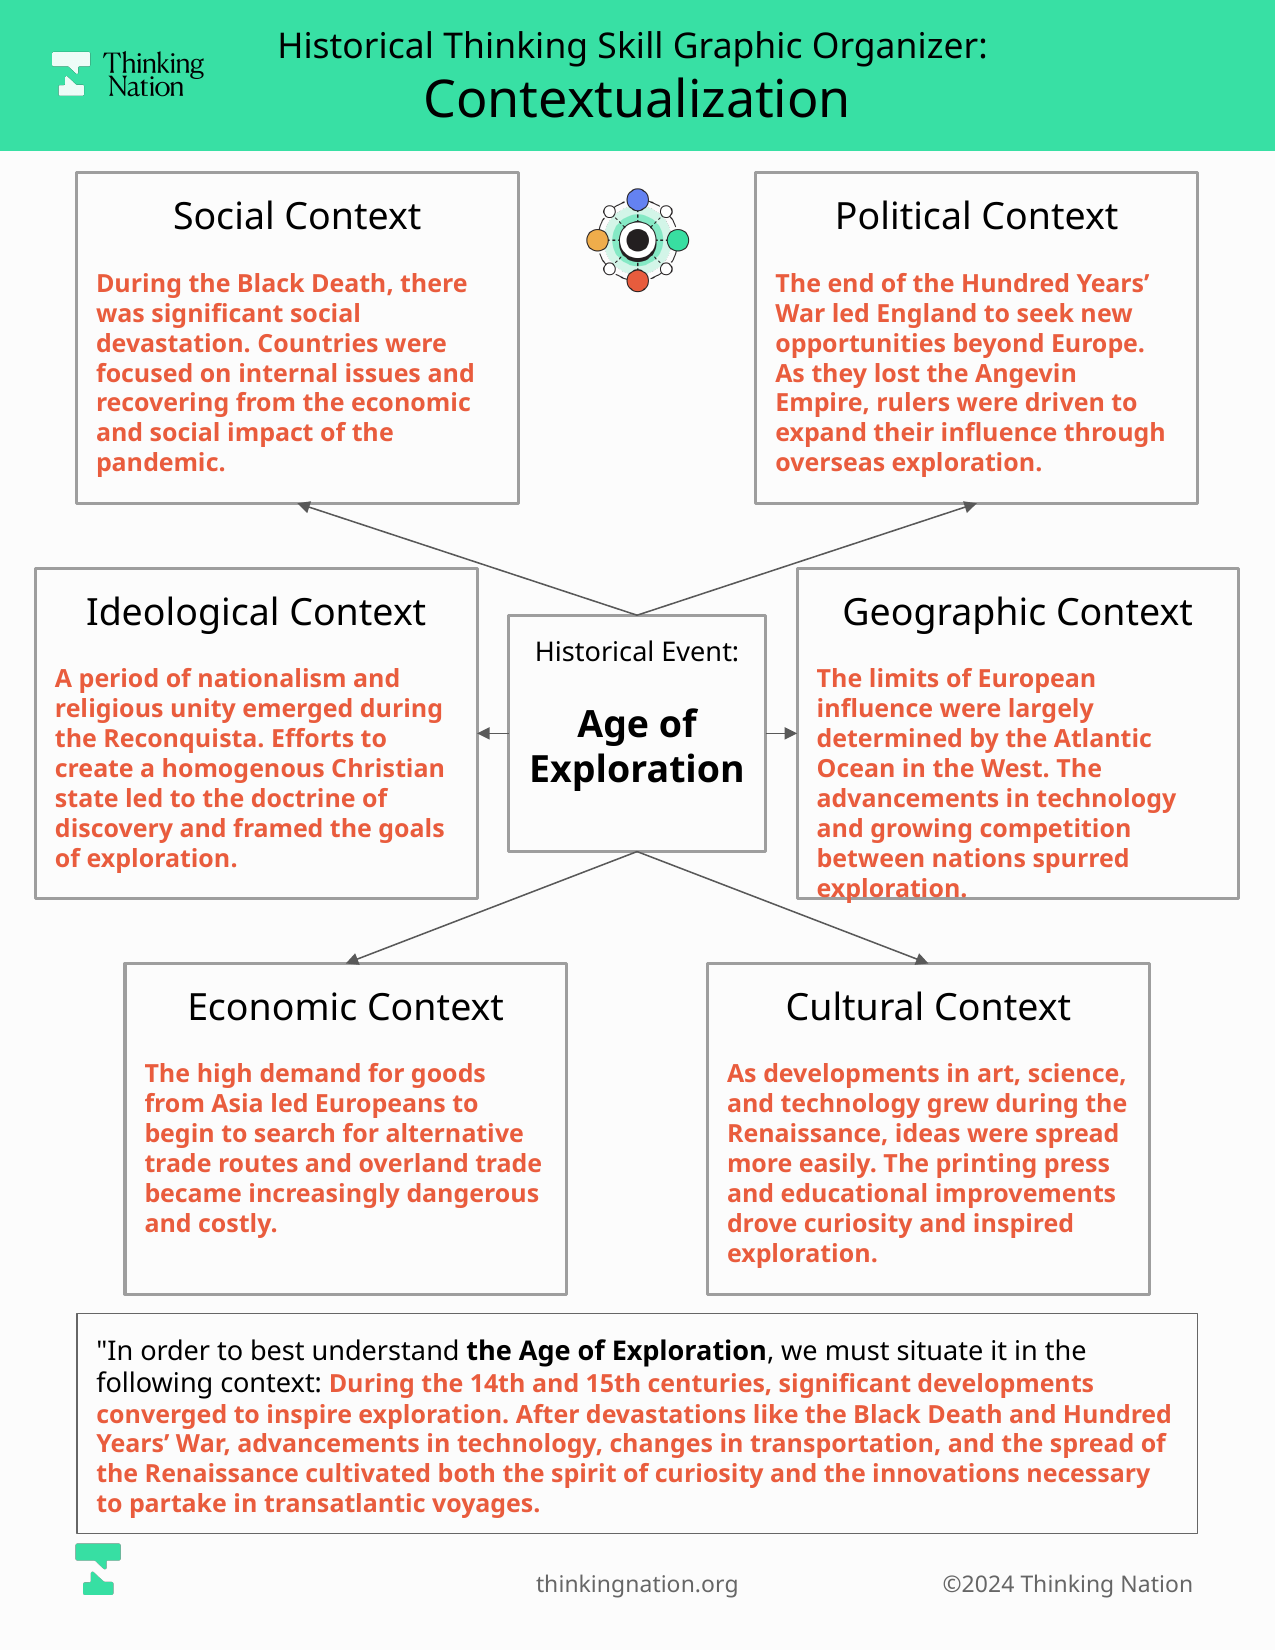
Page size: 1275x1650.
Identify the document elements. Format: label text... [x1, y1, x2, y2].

picture [569, 172, 706, 308]
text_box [297, 503, 634, 616]
text_box Cultural Context As developments in art, science, and technology grew during the Renaissance, ideas were spread more easily. The printing press and educational improvements drove curiosity and inspired exploration. [707, 963, 1150, 1295]
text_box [636, 851, 929, 964]
text_box thinkingnation.org [486, 1553, 789, 1605]
text_box ©2024 Thinking Nation [907, 1553, 1210, 1605]
text_box Political Context The end of the Hundred Years’ War led England to seek new opportunities beyond Europe. As they lost the Angevin Empire, rulers were driven to expand their influence through overseas exploration. [755, 172, 1198, 504]
picture [62, 1533, 134, 1605]
text_box Historical Thinking Skill Graphic Organizer: Contextualization [0, 0, 1275, 151]
picture [35, 37, 210, 110]
text_box Historical Event: Age of Exploration [508, 624, 766, 849]
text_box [636, 503, 978, 616]
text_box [345, 851, 634, 964]
text_box Geographic Context The limits of European influence were largely determined by the Atlantic Ocean in the West. The advancements in technology and growing competition between nations spurred exploration. [797, 568, 1239, 899]
text_box Social Context During the Black Death, there was significant social devastation. Countries were focused on internal issues and recovering from the economic and social impact of the pandemic. [76, 172, 519, 504]
text_box Economic Context The high demand for goods from Asia led Europeans to begin to search for alternative trade routes and overland trade became increasingly dangerous and costly. [124, 963, 567, 1295]
text_box "In order to best understand the Age of Exploration, we must situate it in the following context: During the 14th and 15th centuries, significant developments converged to inspire exploration. After devastations like the Black Death and Hundred Years’ War, advancements in technology, changes in transportation, and the spread of the Renaissance cultivated both the spirit of curiosity and the innovations necessary to partake in transatlantic voyages. [76, 1313, 1198, 1534]
text_box Ideological Context A period of nationalism and religious unity emerged during the Reconquista. Efforts to create a homogenous Christian state led to the doctrine of discovery and framed the goals of exploration. [35, 568, 478, 899]
